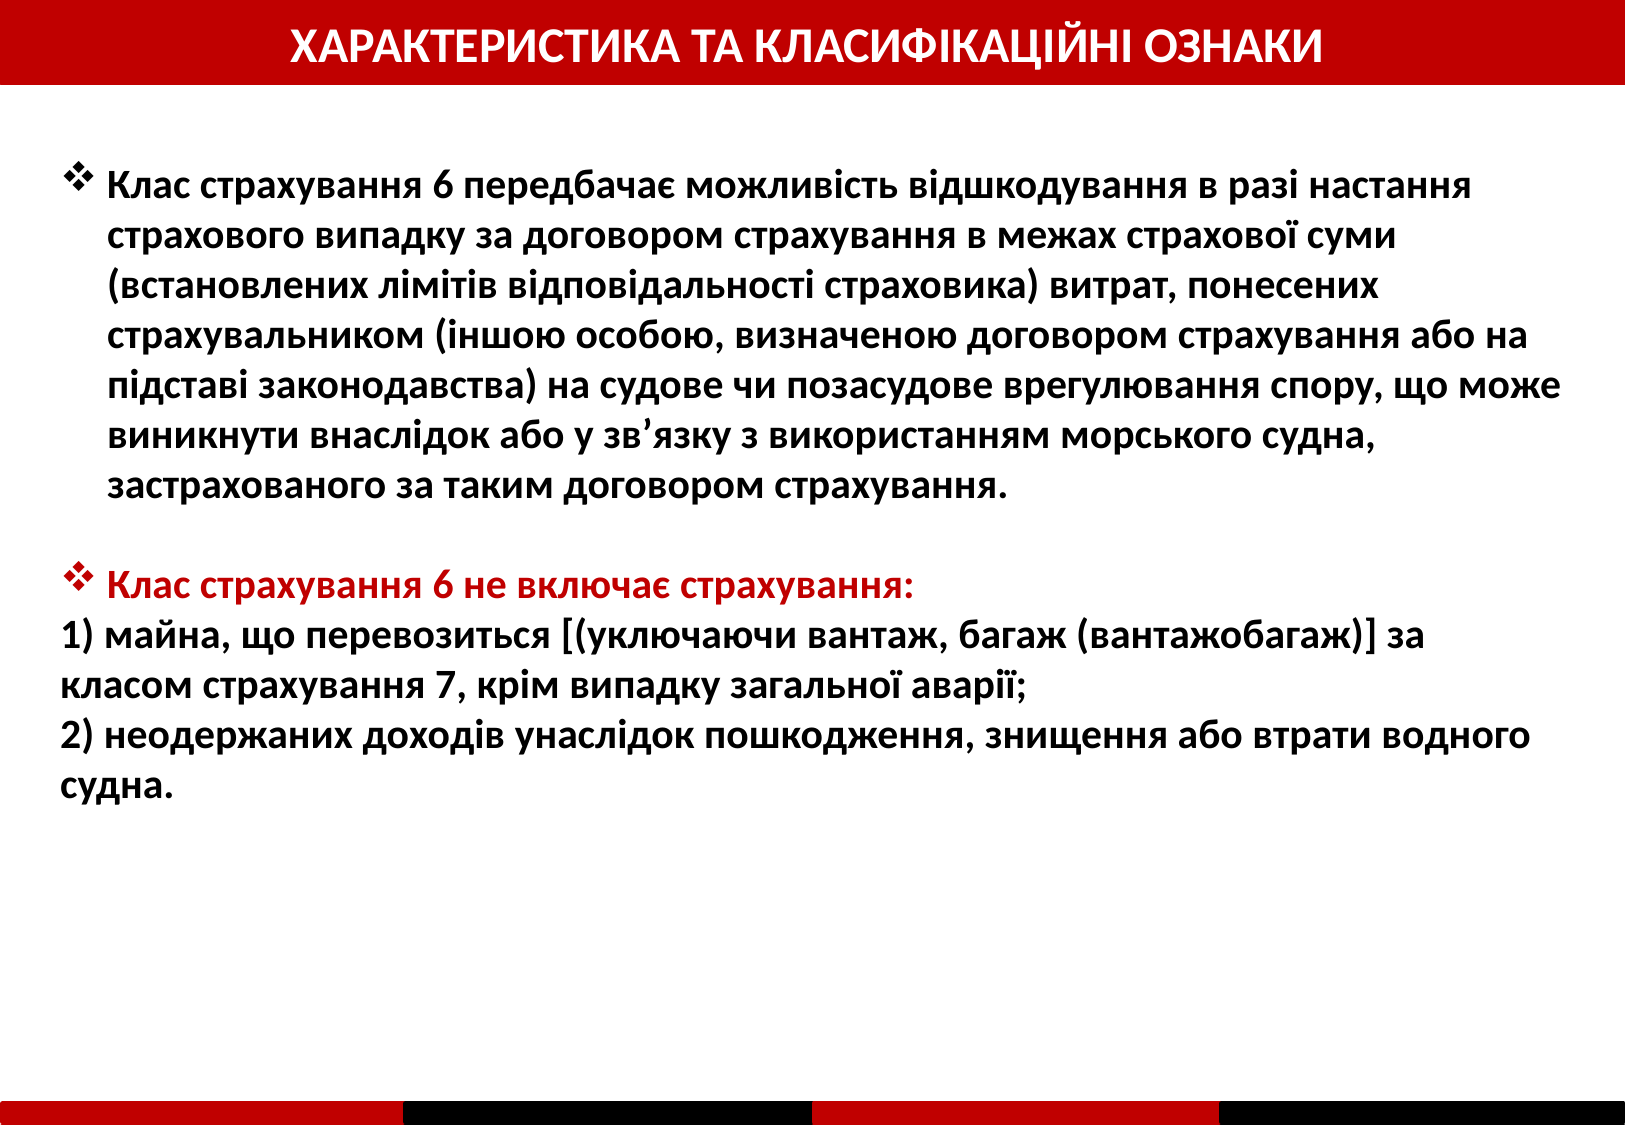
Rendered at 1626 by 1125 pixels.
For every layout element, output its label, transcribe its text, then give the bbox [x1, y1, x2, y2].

picture [0, 1101, 1625, 1125]
text_box ХАРАКТЕРИСТИКА ТА КЛАСИФІКАЦІЙНІ ОЗНАКИ [0, 0, 1625, 85]
text_box Клас страхування 6 передбачає можливість відшкодування в разі настання страхового випадку за договором страхування в межах страхової суми (встановлених лімітів відповідальності страховика) витрат, понесених страхувальником (іншою особою, визначеною договором страхування або на підставі законодавства) на судове чи позасудове врегулювання спору, що може виникнути внаслідок або у зв’язку з використанням морського судна, застрахованого за таким договором страхування. Клас страхування 6 не включає страхування: 1) майна, що перевозиться [(уключаючи вантаж, багаж (вантажобагаж)] за класом страхування 7, крім випадку загальної аварії; 2) неодержаних доходів унаслідок пошкодження, знищення або втрати водного судна. [45, 149, 1582, 815]
